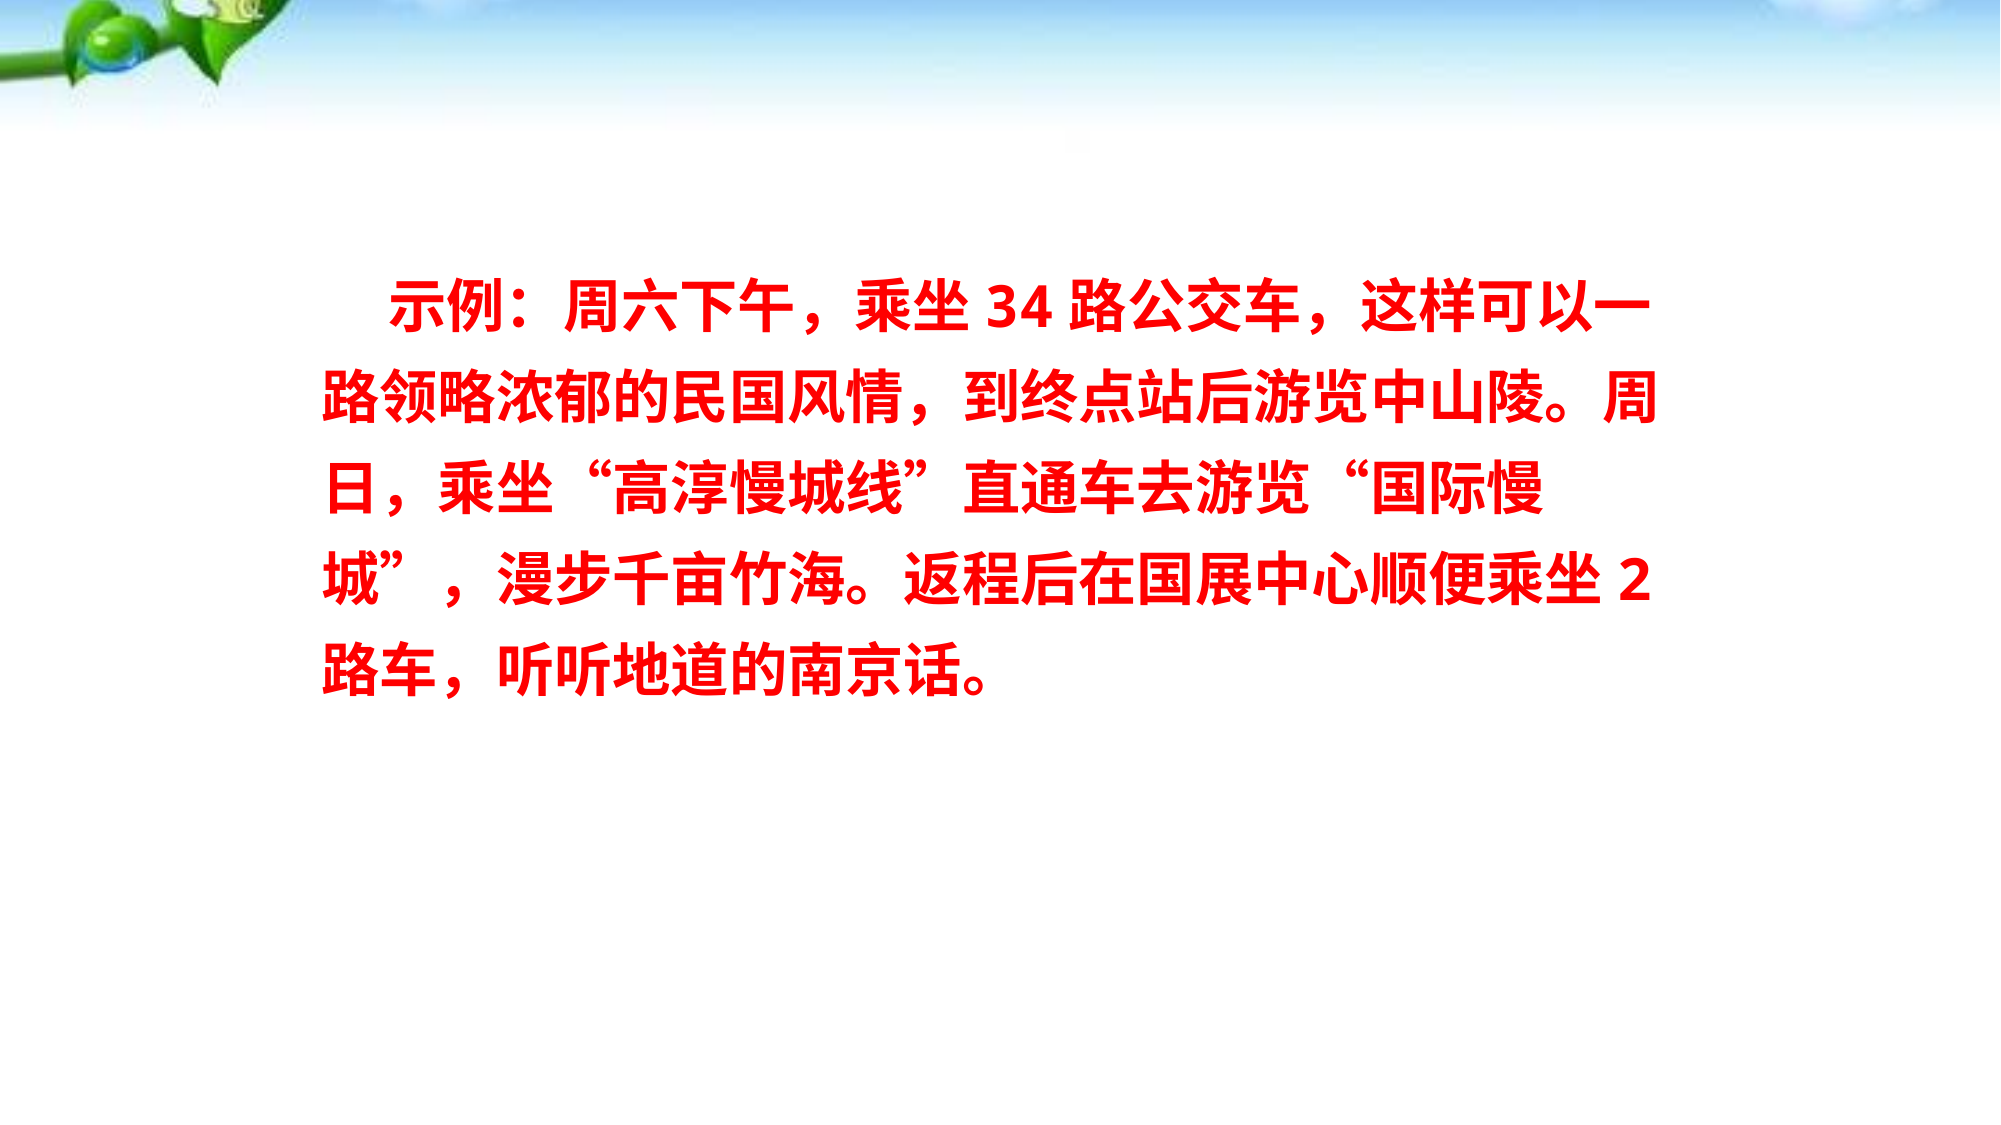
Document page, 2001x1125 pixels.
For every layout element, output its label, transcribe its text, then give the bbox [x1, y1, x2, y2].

picture [0, 0, 2001, 1125]
text_box 示例：周六下午，乘坐34路公交车，这样可以一路领略浓郁的民国风情，到终点站后游览中山陵。周日，乘坐“高淳慢城线”直通车去游览“国际慢城”，漫步千亩竹海。返程后在国展中心顺便乘坐2路车，听听地道的南京话。 [306, 240, 1689, 711]
